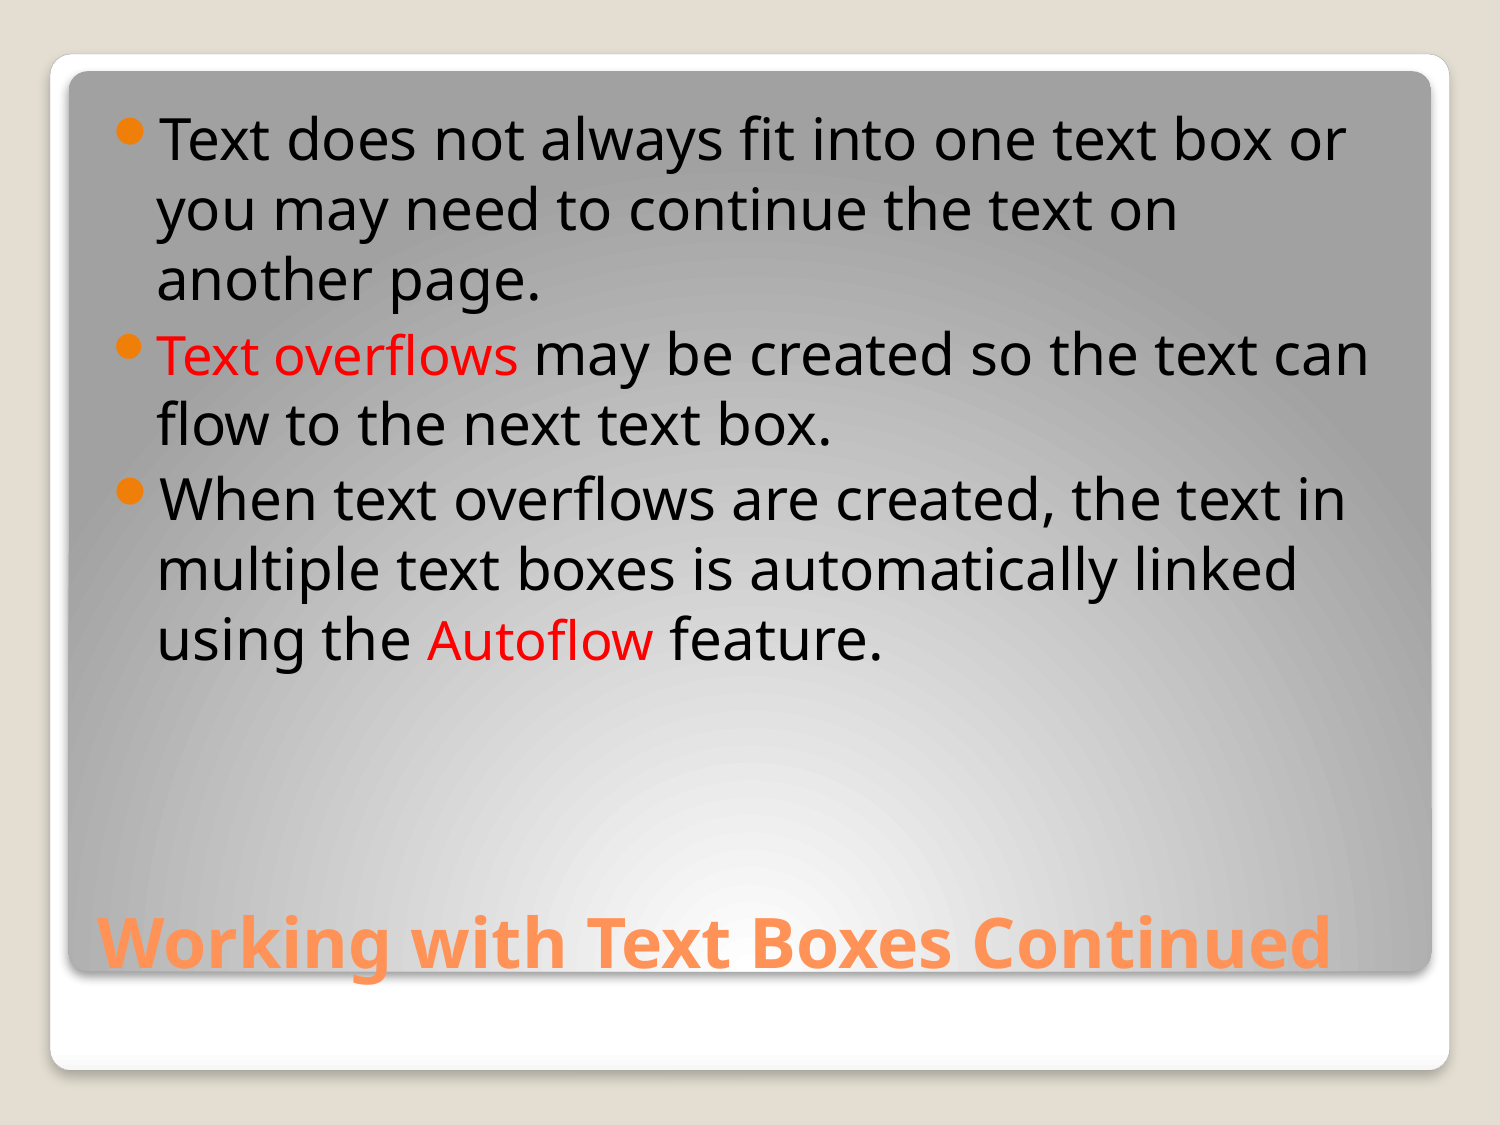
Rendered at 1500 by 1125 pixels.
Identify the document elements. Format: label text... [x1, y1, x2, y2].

list Text does not always fit into one text box or you may need to continue the text on another page. Text overflows may be created so the text can flow to the next text box. When text overflows are created, the text in multiple text boxes is automatically linked using the Autoflow feature. [82, 86, 1425, 774]
title Working with Text Boxes Continued [82, 817, 1425, 990]
